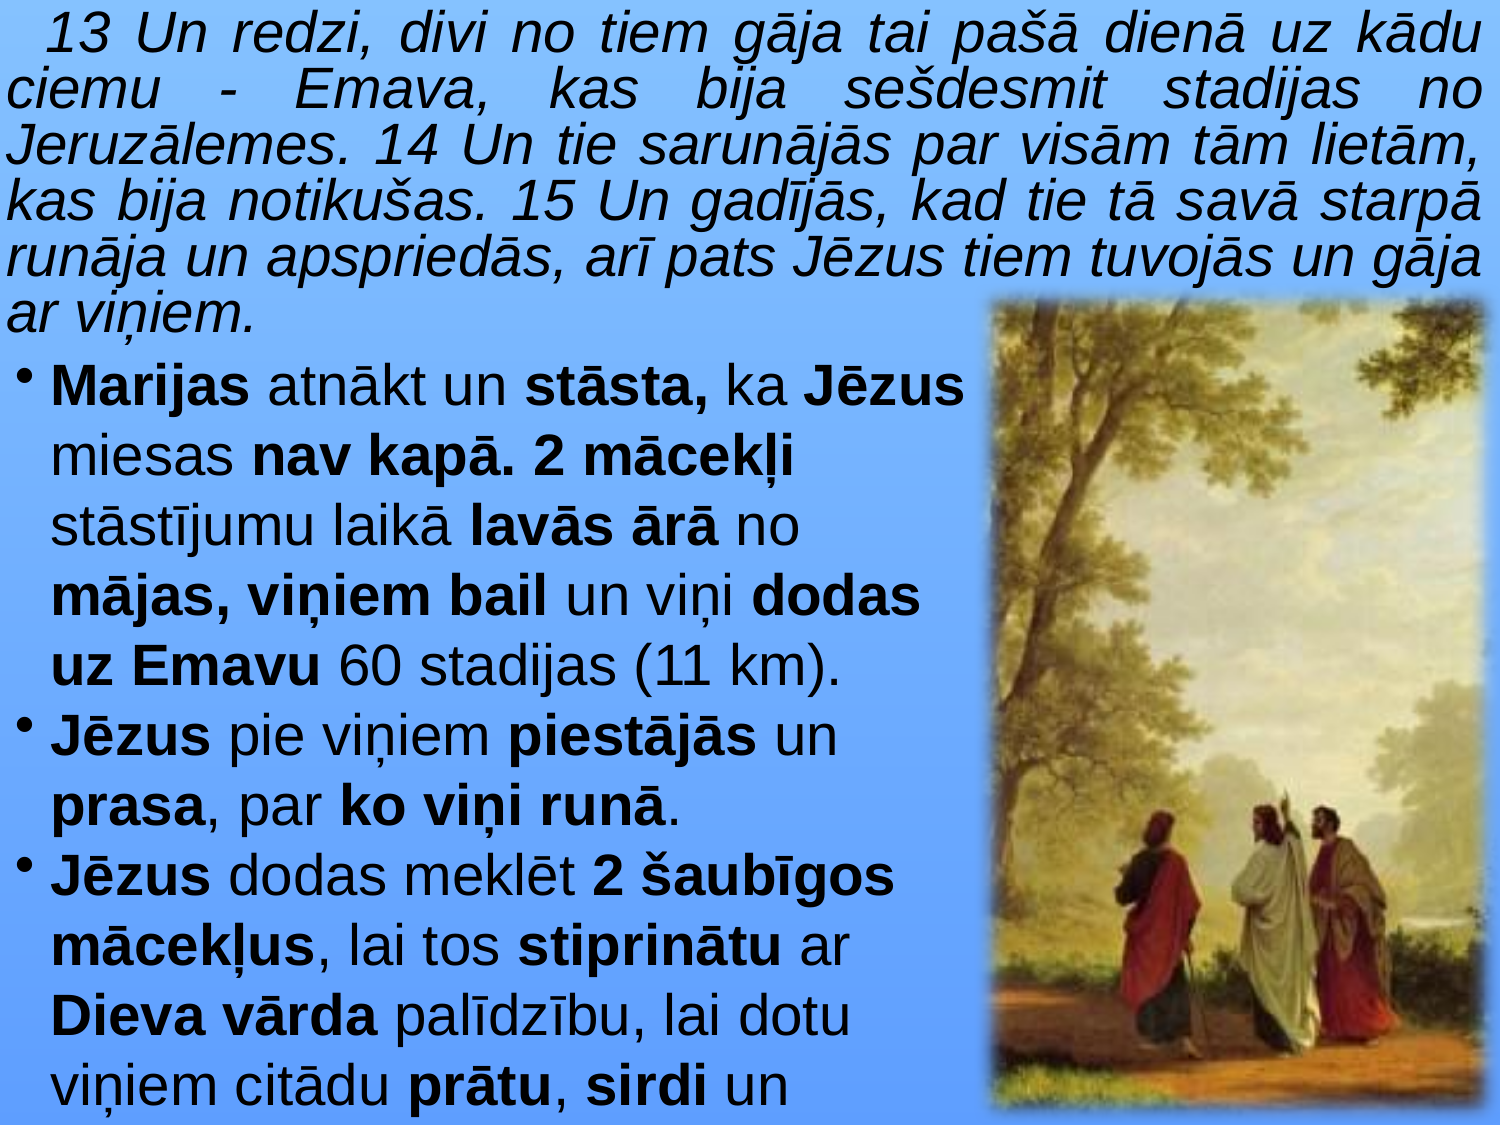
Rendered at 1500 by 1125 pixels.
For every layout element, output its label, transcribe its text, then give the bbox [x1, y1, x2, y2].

picture [974, 282, 1500, 1125]
text_box Marijas atnākt un stāsta, ka Jēzus miesas nav kapā. 2 mācekļi stāstījumu laikā lavās ārā no mājas, viņiem bail un viņi dodas uz Emavu 60 stadijas (11 km). Jēzus pie viņiem piestājās un prasa, par ko viņi runā. Jēzus dodas meklēt 2 šaubīgos mācekļus, lai tos stiprinātu ar Dieva vārda palīdzību, lai dotu viņiem citādu prātu, sirdi un drosmi. [0, 339, 969, 1125]
list 13 Un redzi, divi no tiem gāja tai pašā dienā uz kādu ciemu - Emava, kas bija sešdesmit stadijas no Jeruzālemes. 14 Un tie sarunājās par visām tām lietām, kas bija notikušas. 15 Un gadījās, kad tie tā savā starpā runāja un apspriedās, arī pats Jēzus tiem tuvojās un gāja ar viņiem. [0, 0, 1500, 198]
